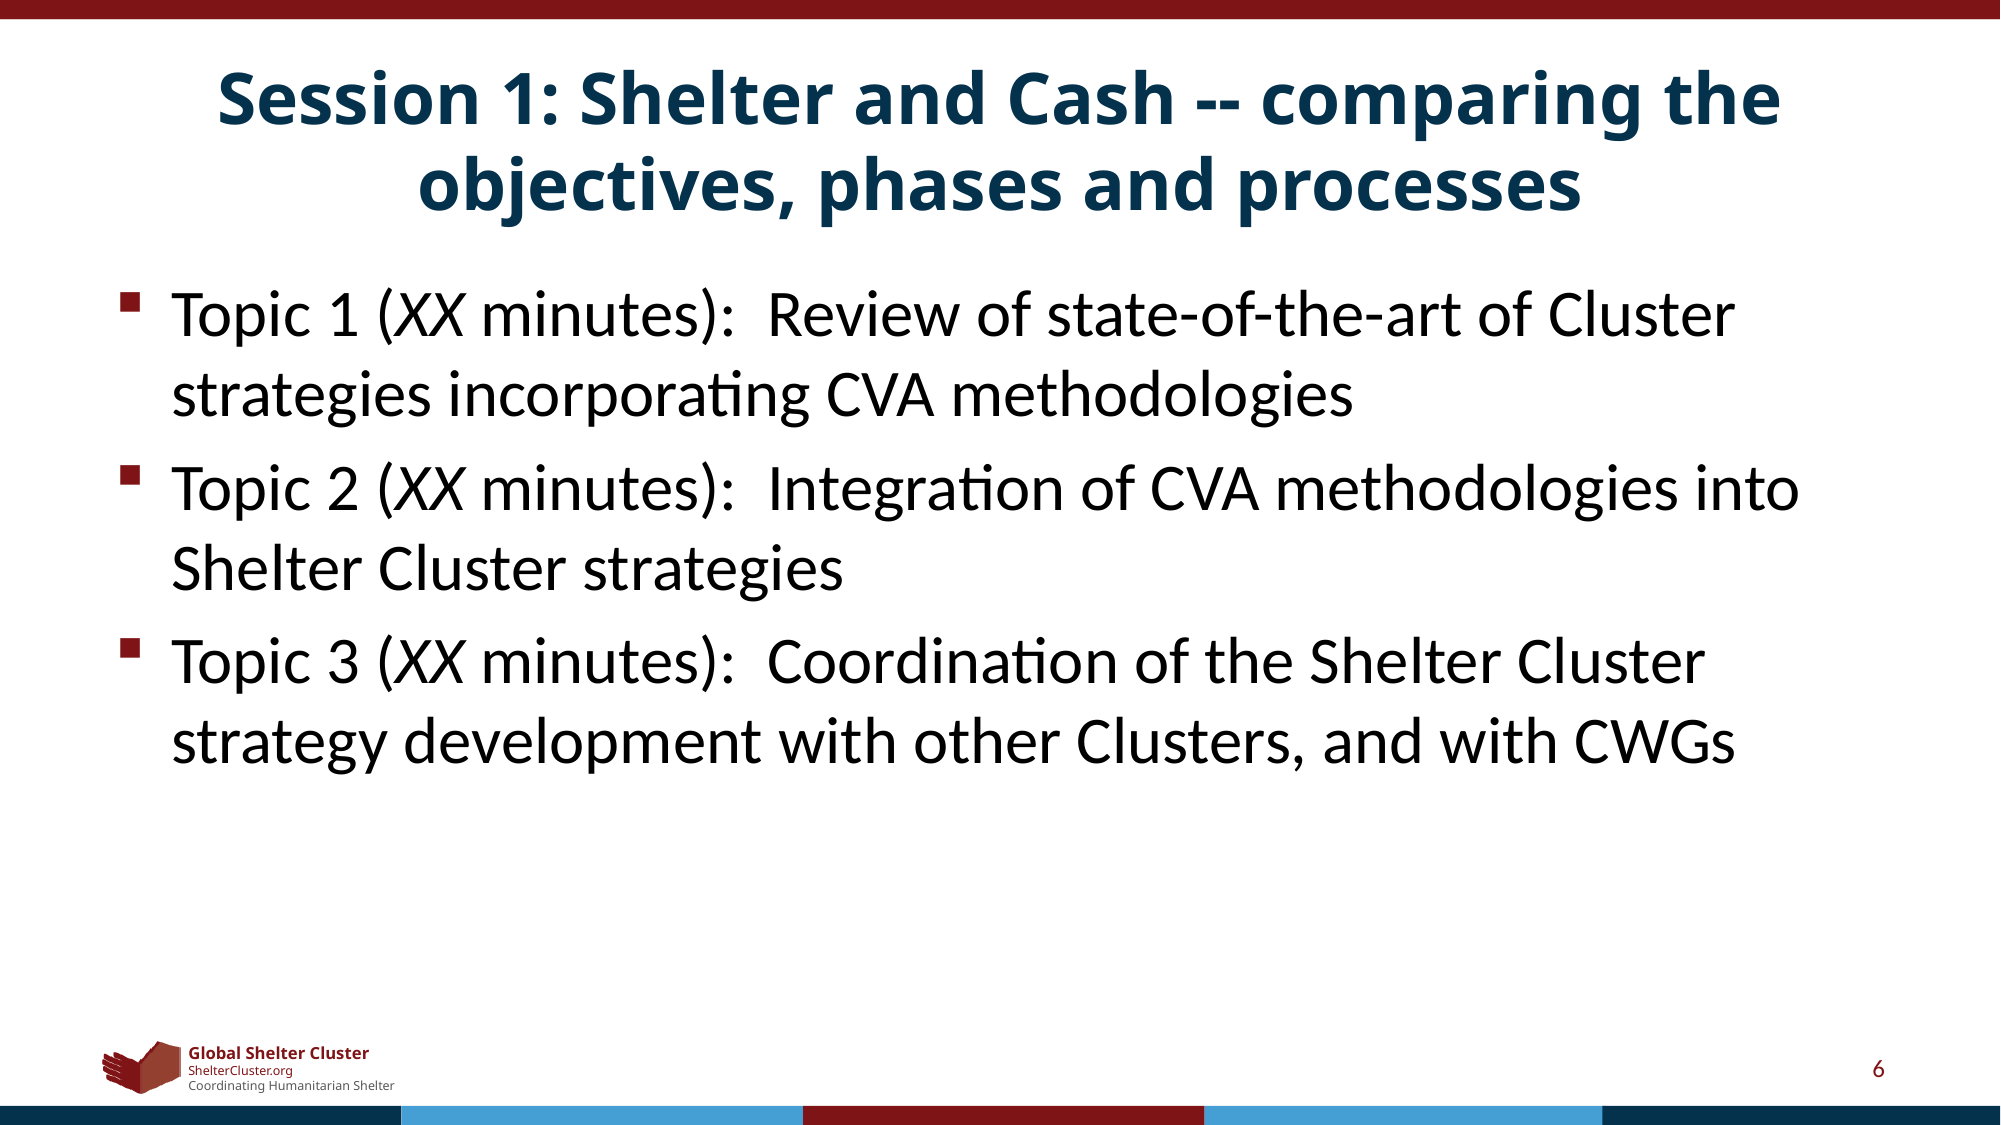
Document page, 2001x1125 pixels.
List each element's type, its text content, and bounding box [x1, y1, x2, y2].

title Session 1: Shelter and Cash -- comparing the objectives, phases and processes [99, 45, 1900, 233]
picture [102, 1041, 181, 1094]
list Topic 1 (XX minutes): Review of state-of-the-art of Cluster strategies incorporating CVA methodologies Topic 2 (XX minutes): Integration of CVA methodologies into Shelter Cluster strategies Topic 3 (XX minutes): Coordination of the Shelter Cluster strategy development with other Clusters, and with CWGs [99, 262, 1900, 1005]
slide_number 6 [1433, 1037, 1900, 1098]
